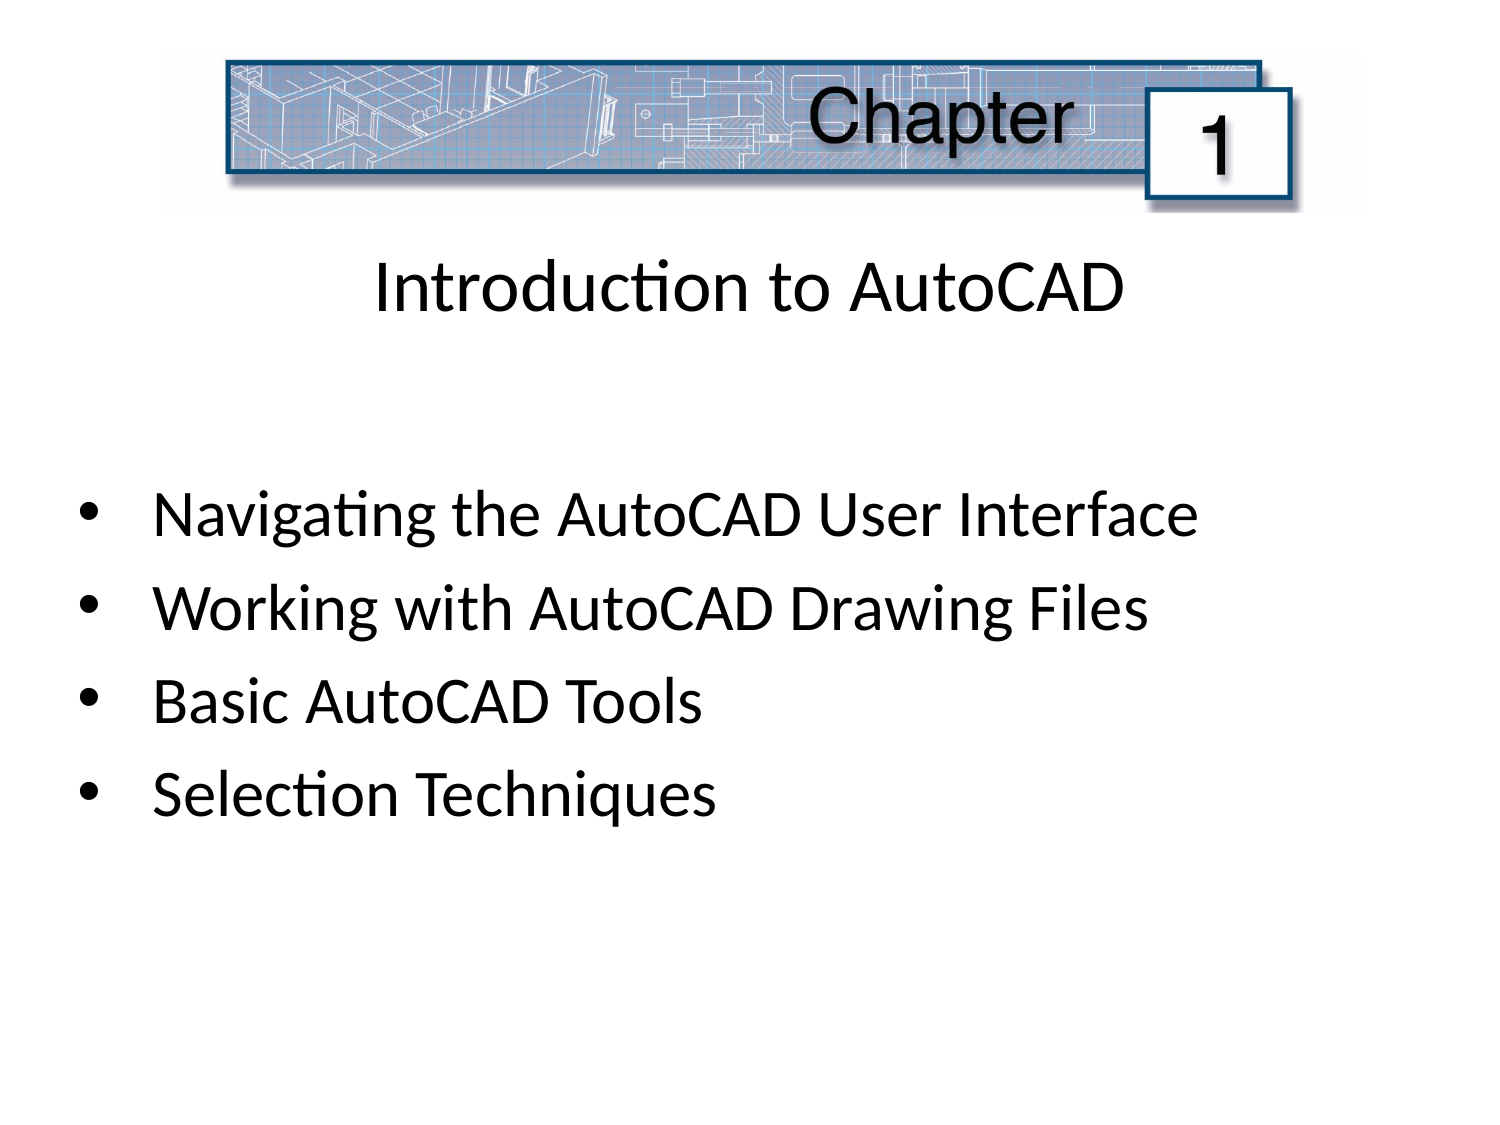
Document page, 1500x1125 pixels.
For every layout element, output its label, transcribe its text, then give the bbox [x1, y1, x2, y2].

picture [162, 52, 1363, 213]
subtitle Navigating the AutoCAD User Interface Working with AutoCAD Drawing Files Basic AutoCAD Tools Selection Techniques [62, 462, 1463, 750]
title Introduction to AutoCAD [75, 212, 1425, 350]
